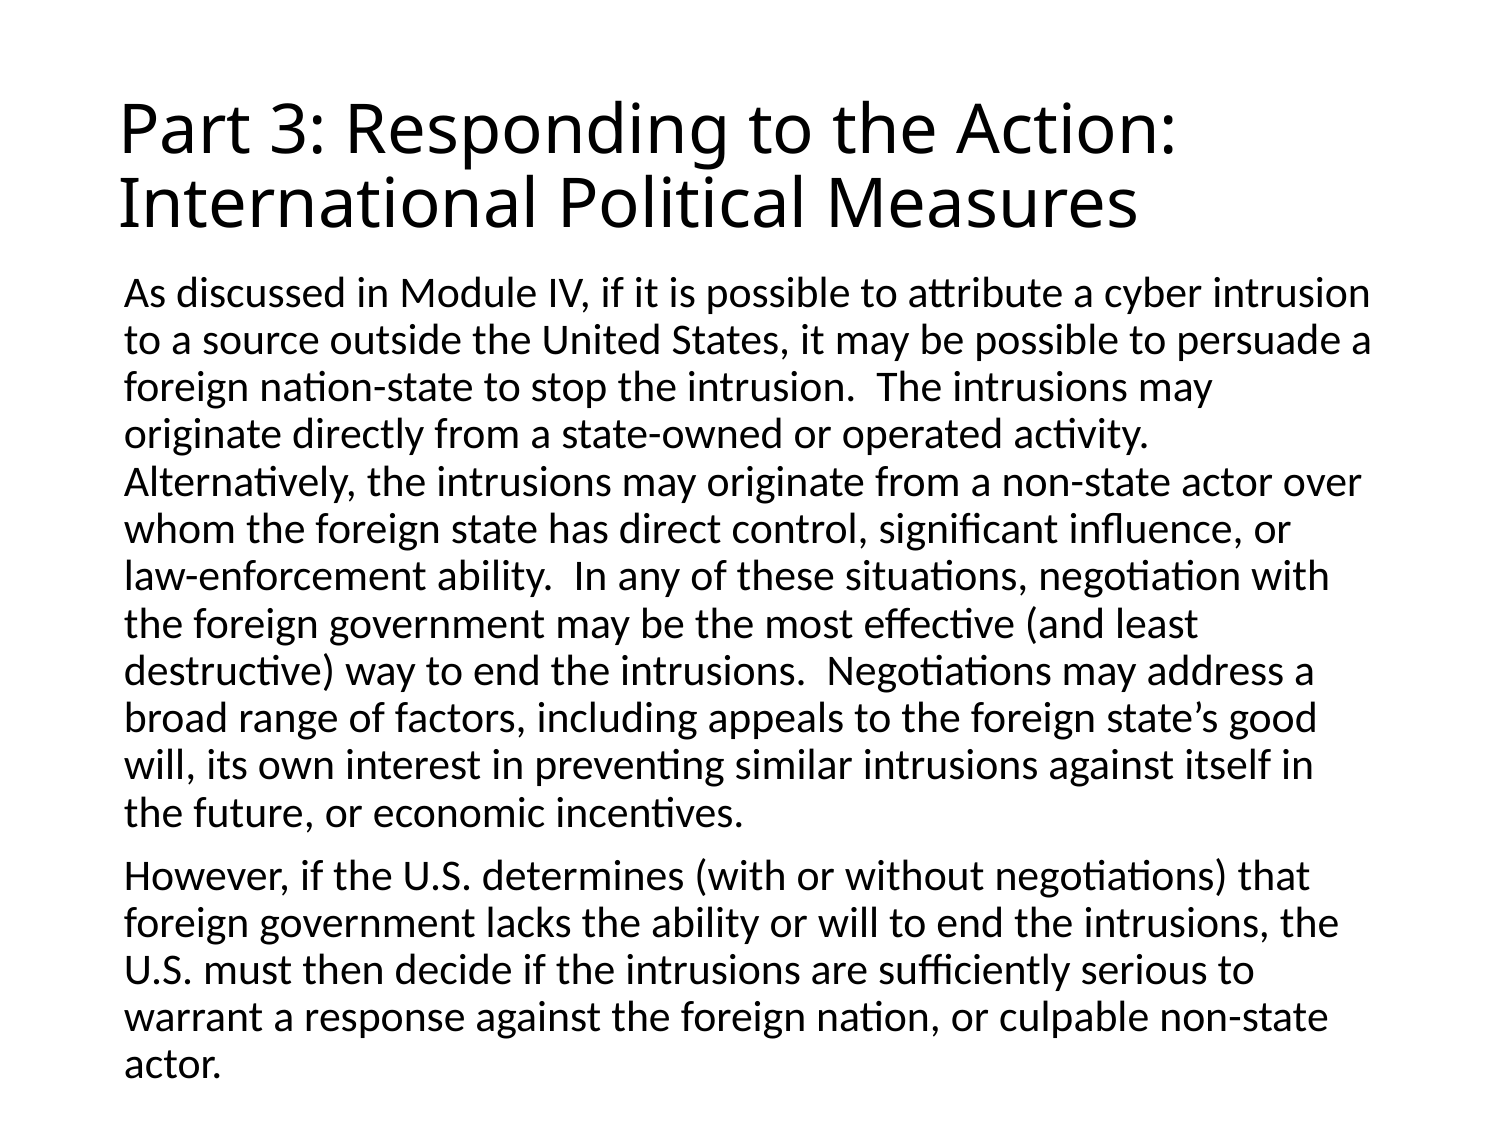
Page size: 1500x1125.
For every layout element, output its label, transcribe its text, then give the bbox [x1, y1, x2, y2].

list As discussed in Module IV, if it is possible to attribute a cyber intrusion to a source outside the United States, it may be possible to persuade a foreign nation-state to stop the intrusion. The intrusions may originate directly from a state-owned or operated activity. Alternatively, the intrusions may originate from a non-state actor over whom the foreign state has direct control, significant influence, or law-enforcement ability. In any of these situations, negotiation with the foreign government may be the most effective (and least destructive) way to end the intrusions. Negotiations may address a broad range of factors, including appeals to the foreign state’s good will, its own interest in preventing similar intrusions against itself in the future, or economic incentives. However, if the U.S. determines (with or without negotiations) that foreign government lacks the ability or will to end the intrusions, the U.S. must then decide if the intrusions are sufficiently serious to warrant a response against the foreign nation, or culpable non-state actor. [108, 261, 1392, 977]
title Part 3: Responding to the Action: International Political Measures [102, 59, 1398, 278]
